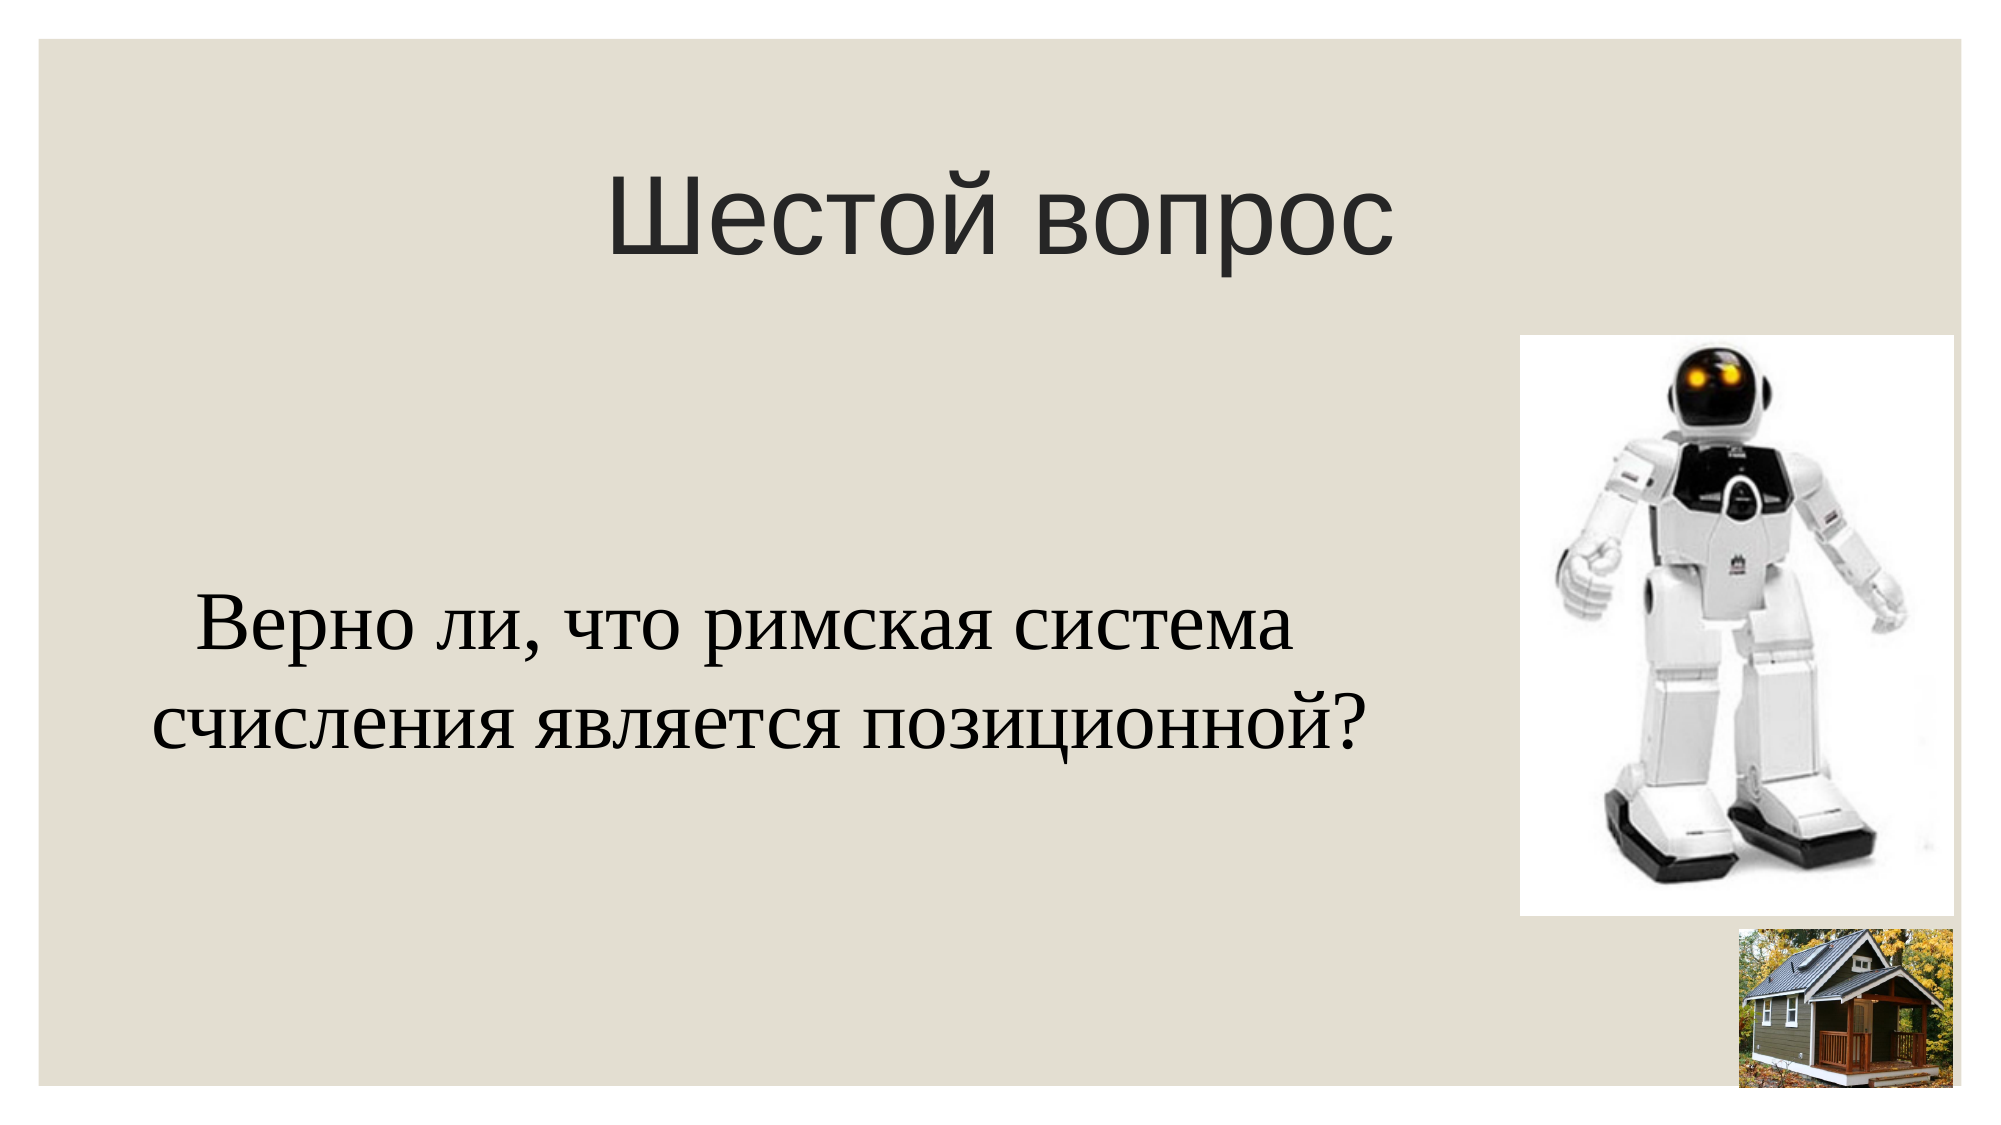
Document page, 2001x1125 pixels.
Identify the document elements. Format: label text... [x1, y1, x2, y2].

picture [1520, 335, 1954, 916]
title Шестой вопрос [174, 105, 1826, 331]
list Верно ли, что римская система счисления является позиционной? [61, 342, 1430, 989]
picture [1739, 929, 1953, 1088]
